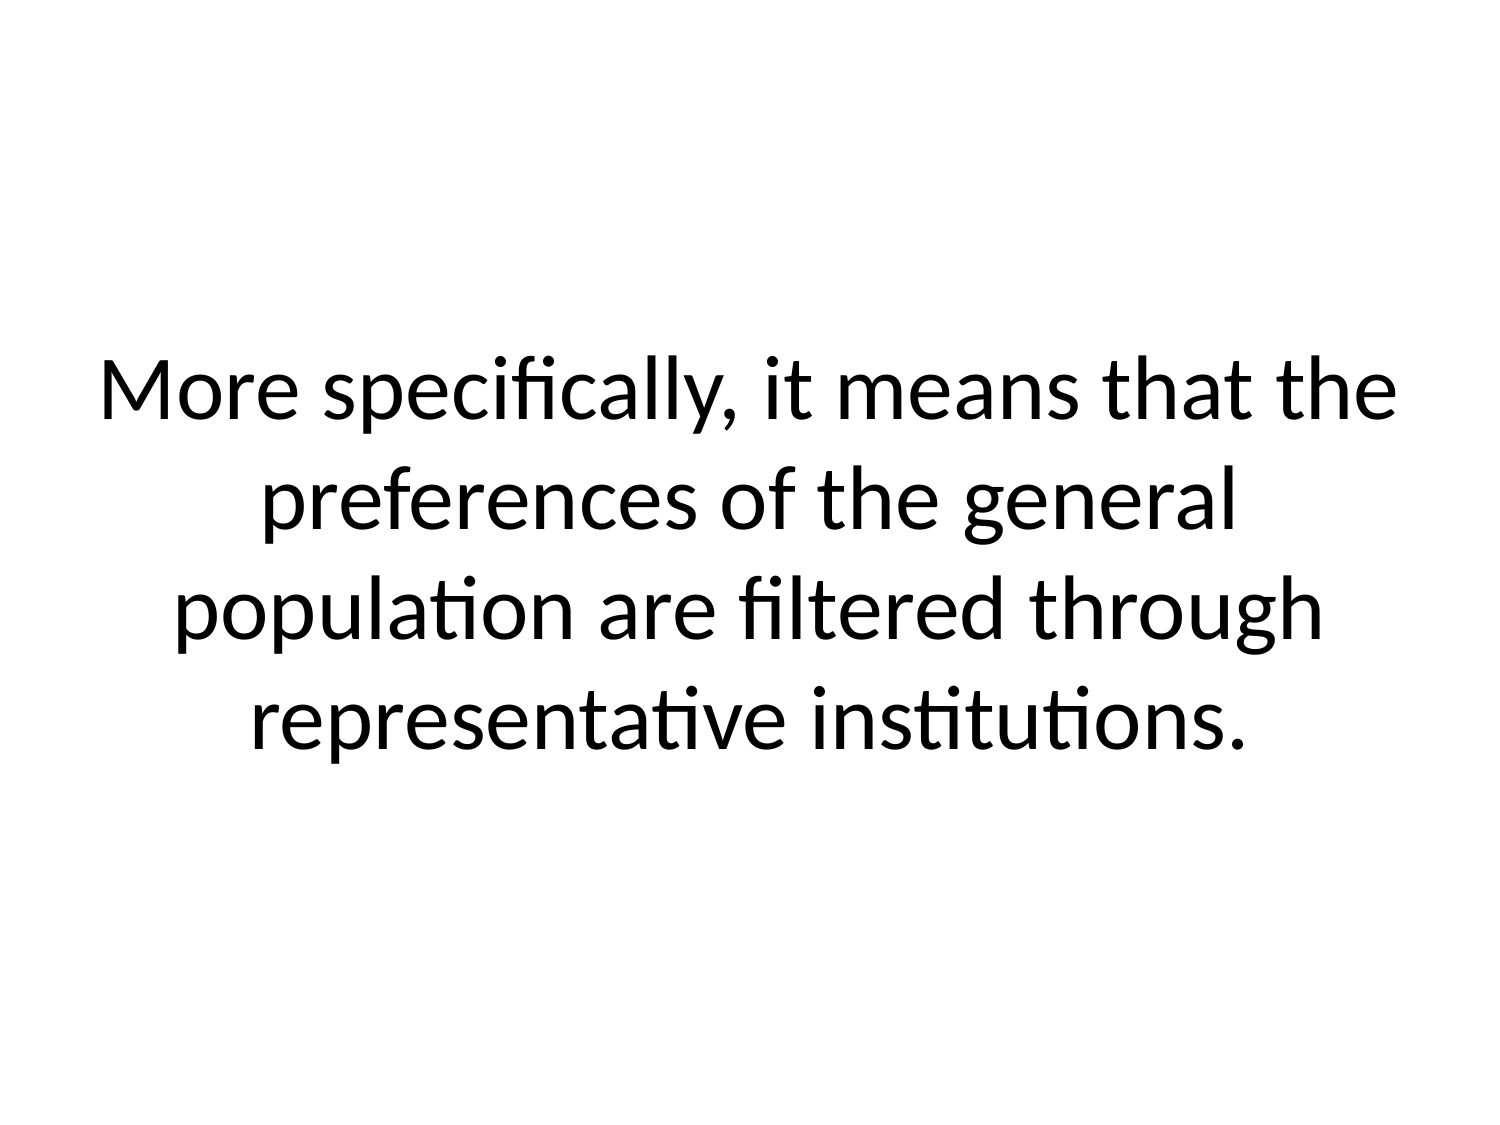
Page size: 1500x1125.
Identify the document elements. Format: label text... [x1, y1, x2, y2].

title More specifically, it means that the preferences of the general population are filtered through representative institutions. [74, 44, 1426, 1051]
